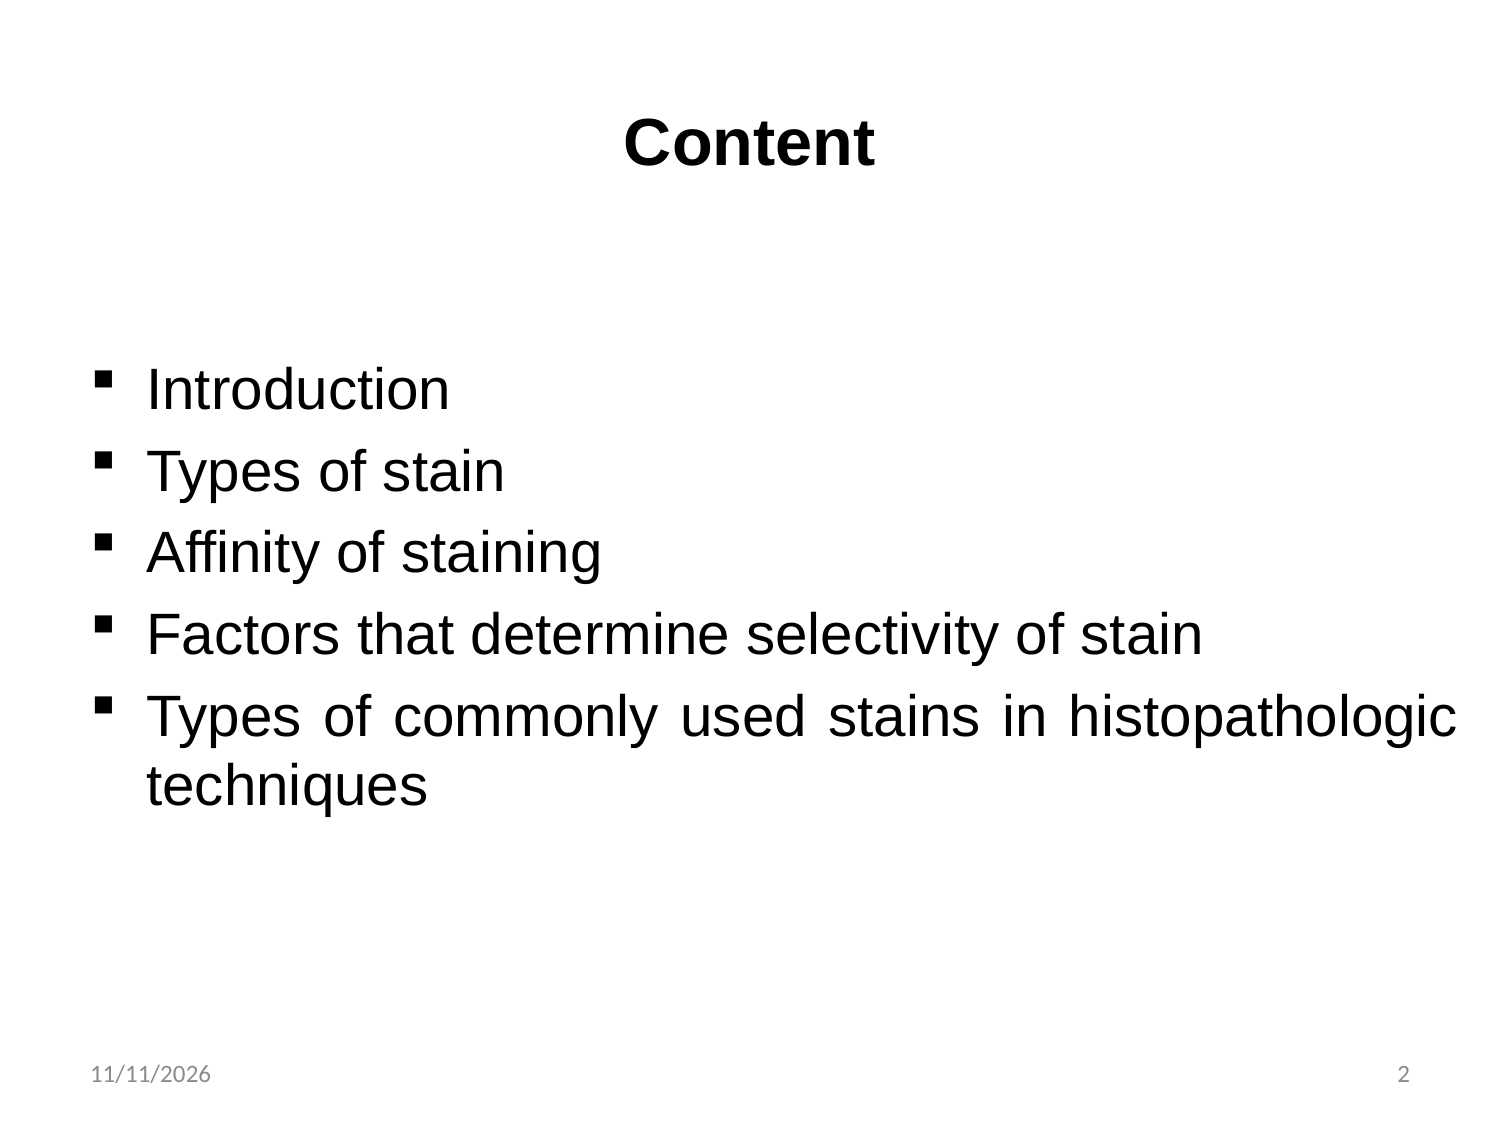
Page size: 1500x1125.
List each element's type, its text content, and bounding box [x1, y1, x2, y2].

title Content [75, 45, 1425, 233]
slide_number 2 [1074, 1042, 1425, 1103]
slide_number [75, 1042, 425, 1103]
list Introduction Types of stain Affinity of staining Factors that determine selectivity of stain Types of commonly used stains in histopathologic techniques [75, 262, 1475, 1005]
